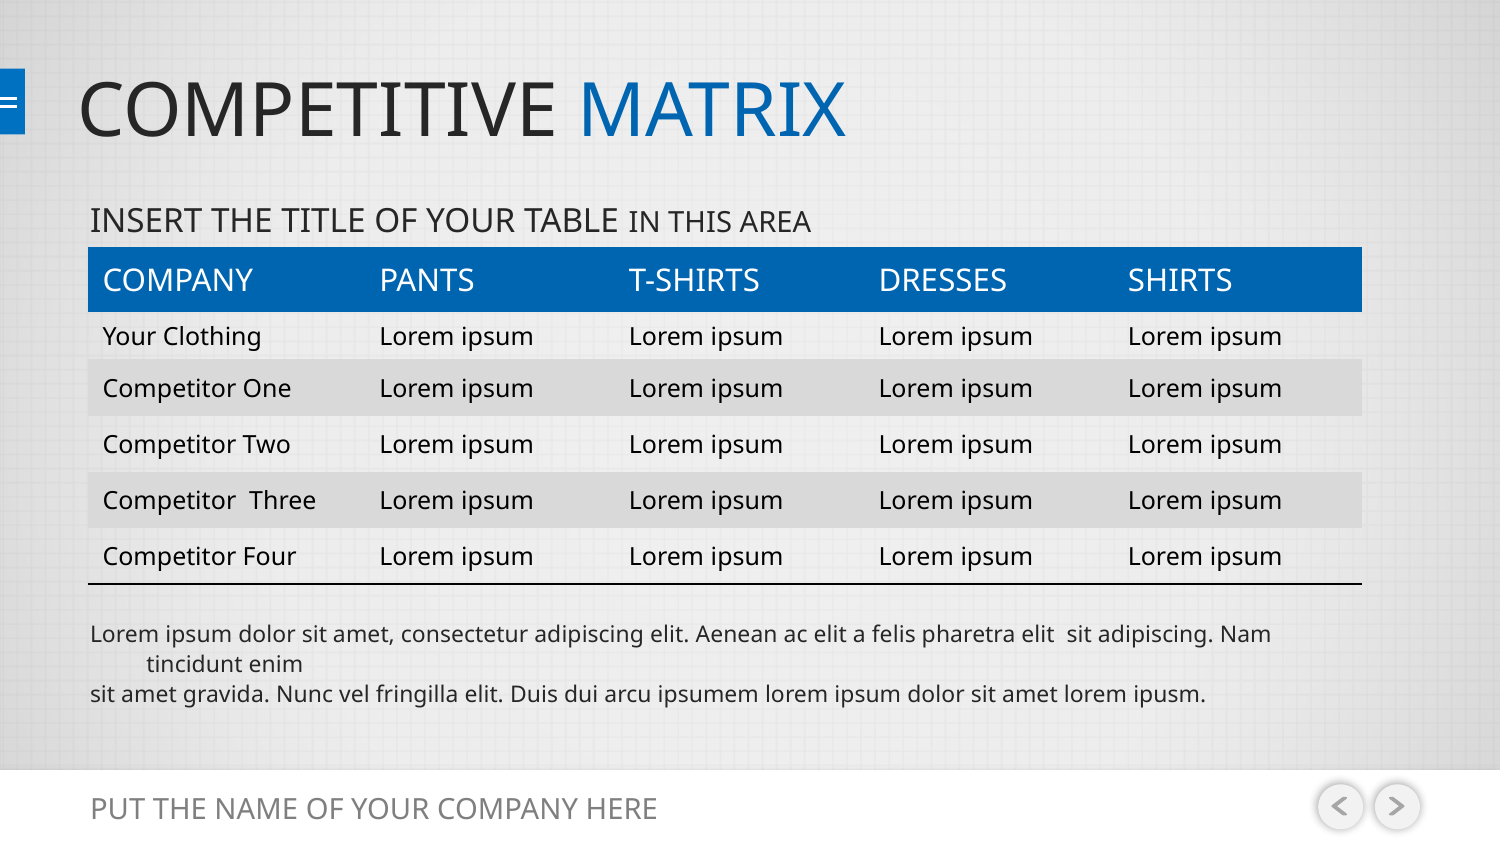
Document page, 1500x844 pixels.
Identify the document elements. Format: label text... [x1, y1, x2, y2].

list INSERT THE TITLE OF YOUR TABLE IN THIS AREA [75, 187, 1425, 235]
table_cell Competitor Three [88, 472, 364, 528]
table_header COMPANY [88, 247, 364, 312]
table_cell Lorem ipsum [614, 312, 863, 359]
table_cell Lorem ipsum [614, 472, 863, 528]
list Lorem ipsum dolor sit amet, consectetur adipiscing elit. Aenean ac elit a felis pharetra elit sit adipiscing. Nam tincidunt enim sit amet gravida. Nunc vel fringilla elit. Duis dui arcu ipsumem lorem ipsum dolor sit amet lorem ipusm. [75, 609, 1375, 685]
table_cell Lorem ipsum [1113, 312, 1362, 359]
table_cell Lorem ipsum [1113, 416, 1362, 472]
title COMPETITIVE MATRIX [62, 71, 1413, 142]
table_header PANTS [364, 247, 614, 312]
table_cell Competitor Four [88, 528, 364, 583]
table_cell Lorem ipsum [1113, 528, 1362, 583]
table_cell Lorem ipsum [863, 312, 1113, 359]
table_cell Lorem ipsum [614, 528, 863, 583]
picture [0, 0, 1500, 770]
table_cell Lorem ipsum [364, 359, 614, 416]
table_cell Lorem ipsum [1113, 359, 1362, 416]
table_header SHIRTS [1113, 247, 1362, 312]
table_header DRESSES [863, 247, 1113, 312]
table_cell Lorem ipsum [364, 472, 614, 528]
table_header T-SHIRTS [614, 247, 863, 312]
table_cell Lorem ipsum [364, 528, 614, 583]
table_cell Lorem ipsum [614, 359, 863, 416]
table_cell Lorem ipsum [863, 528, 1113, 583]
table_cell Lorem ipsum [364, 312, 614, 359]
table_cell Lorem ipsum [1113, 472, 1362, 528]
table_cell Your Clothing [88, 312, 364, 359]
table_cell Lorem ipsum [614, 416, 863, 472]
table_cell Lorem ipsum [863, 416, 1113, 472]
table_cell Lorem ipsum [863, 472, 1113, 528]
table_cell Competitor Two [88, 416, 364, 472]
footer PUT THE NAME OF YOUR COMPANY HERE [75, 784, 1163, 833]
table_cell Competitor One [88, 359, 364, 416]
table_cell Lorem ipsum [863, 359, 1113, 416]
table_cell Lorem ipsum [364, 416, 614, 472]
